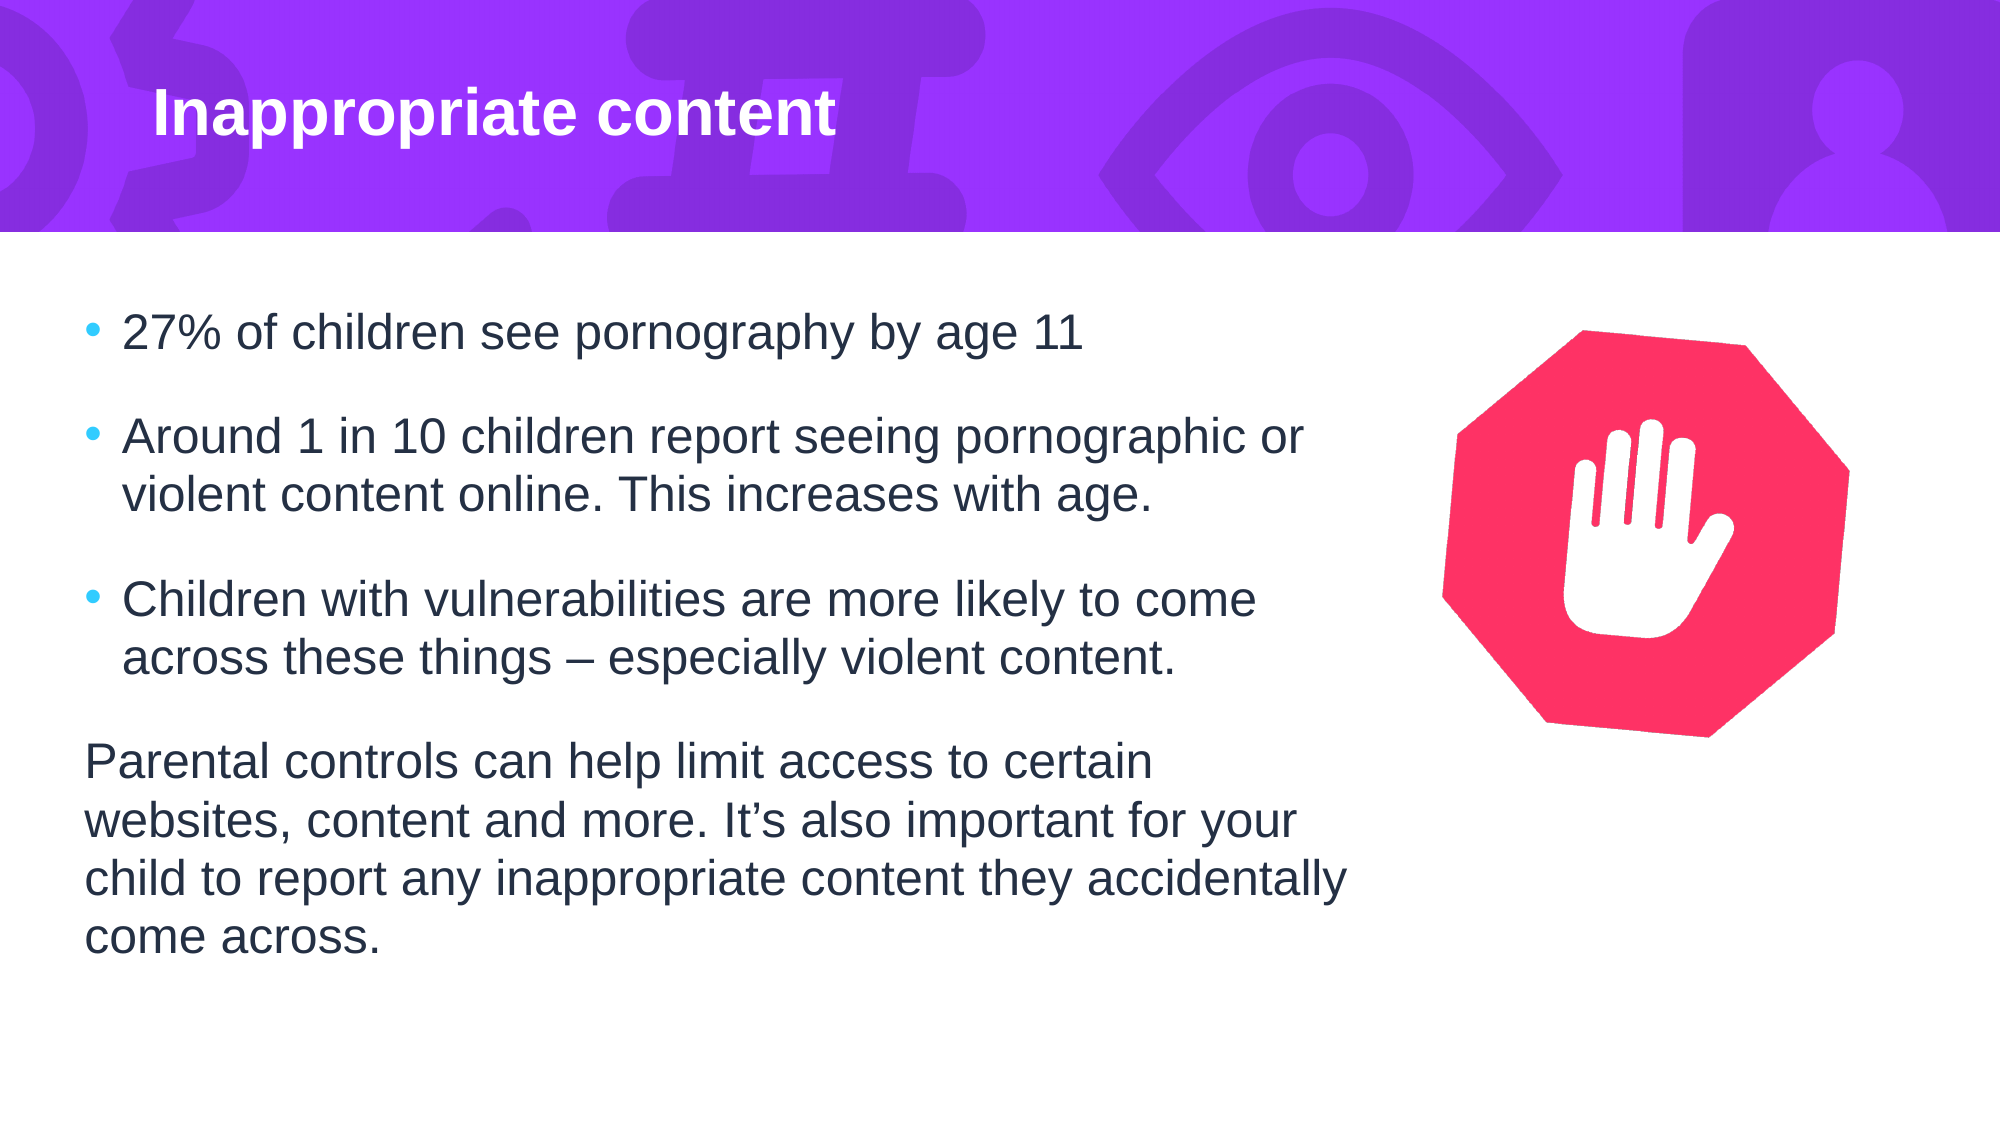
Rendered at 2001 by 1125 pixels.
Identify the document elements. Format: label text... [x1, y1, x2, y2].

picture [0, 0, 2000, 233]
picture [1431, 320, 1860, 748]
list 27% of children see pornography by age 11 Around 1 in 10 children report seeing pornographic or violent content online. This increases with age. Children with vulnerabilities are more likely to come across these things – especially violent content. Parental controls can help limit access to certain websites, content and more. It’s also important for your child to report any inappropriate content they accidentally come across. [69, 293, 1371, 1099]
